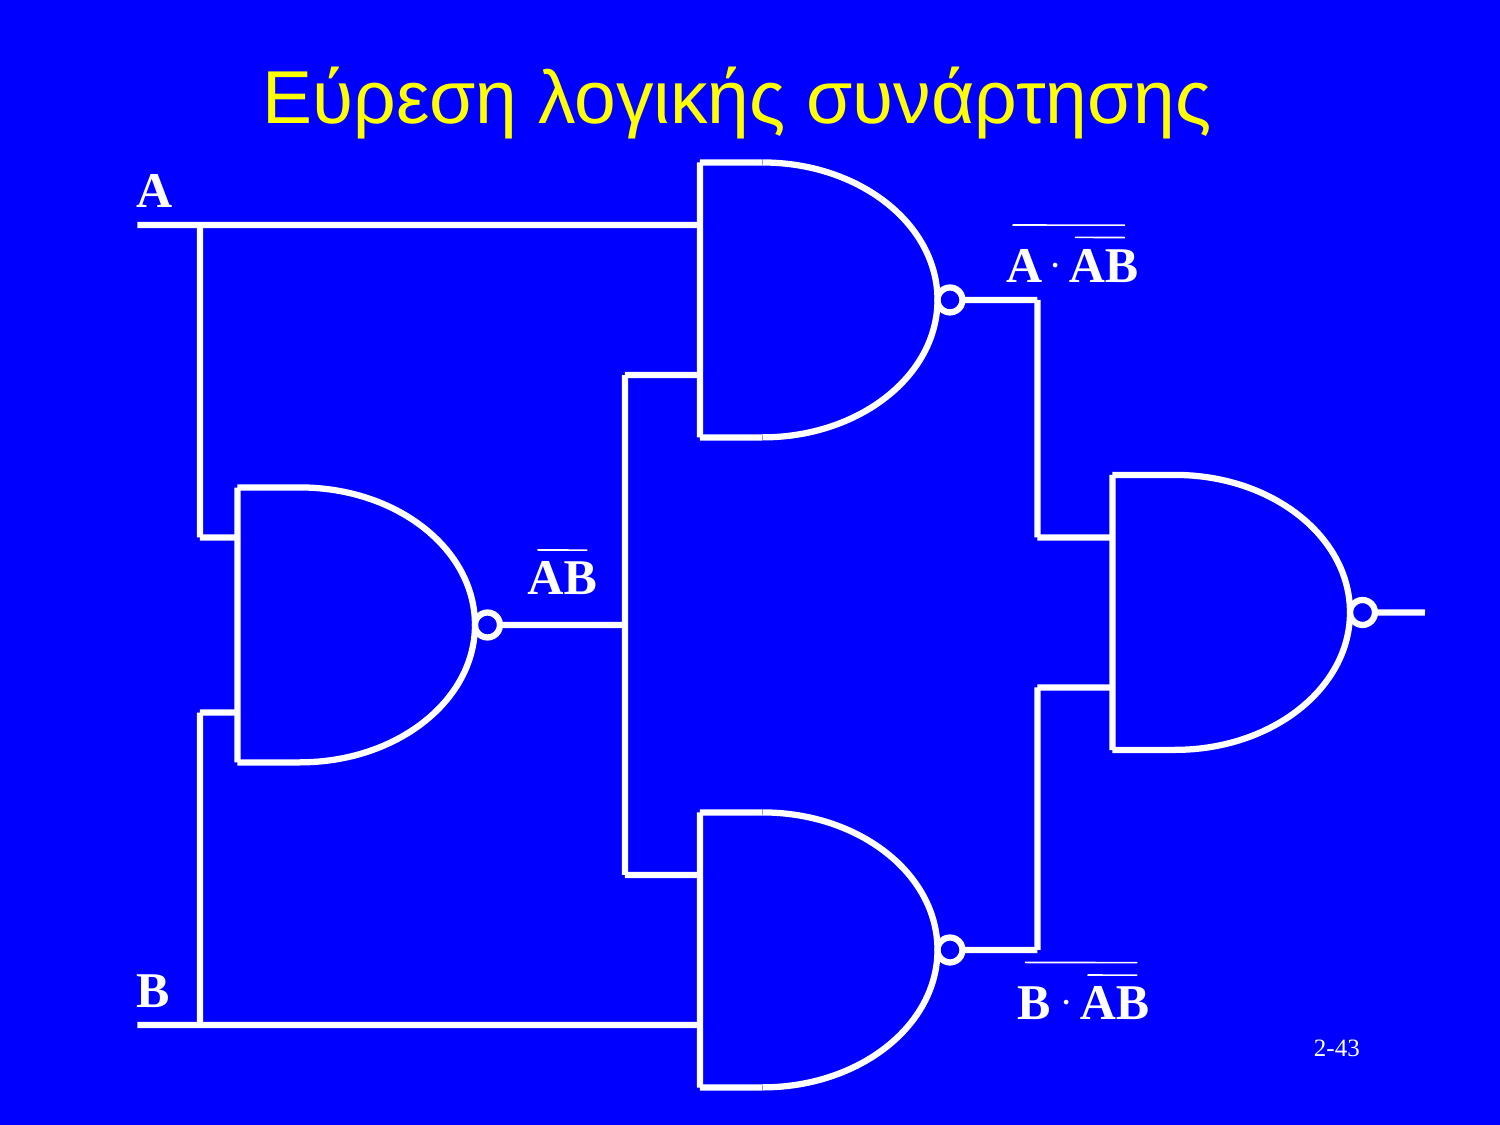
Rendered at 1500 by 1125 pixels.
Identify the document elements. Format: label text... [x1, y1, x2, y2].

title Εύρεση λογικής συνάρτησης [99, 0, 1376, 188]
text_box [699, 162, 963, 438]
text_box ΑΒ [512, 537, 612, 613]
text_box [237, 487, 501, 763]
text_box Β [121, 949, 185, 1025]
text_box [699, 812, 963, 1088]
text_box Α [121, 149, 188, 225]
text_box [1112, 474, 1376, 751]
text_box Β . ΑΒ [1002, 962, 1164, 1038]
text_box Α . ΑΒ [991, 224, 1153, 300]
